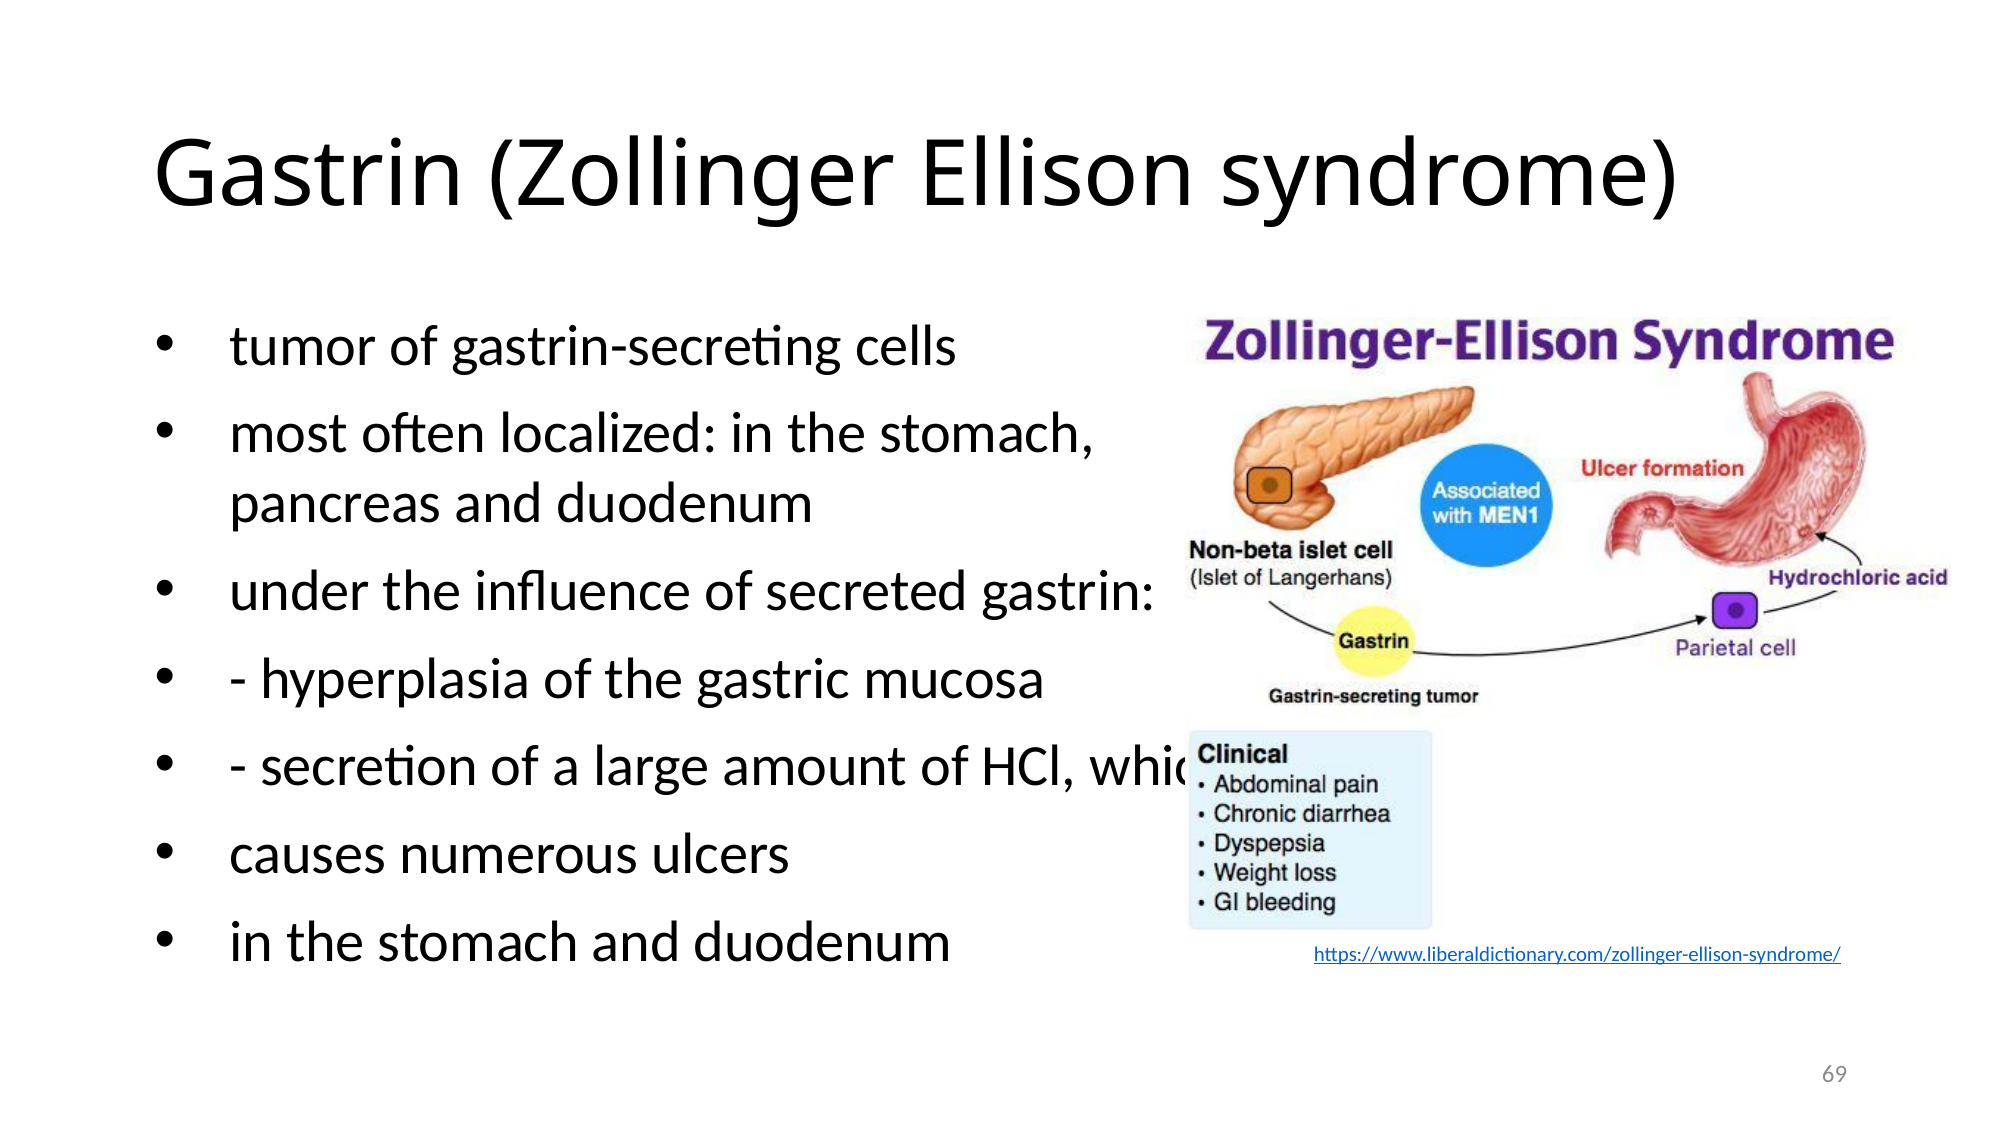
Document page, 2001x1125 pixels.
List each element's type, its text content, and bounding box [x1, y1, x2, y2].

title Gastrin (Zollinger Ellison syndrome) [137, 59, 1863, 278]
list tumor of gastrin-secreting cells most often localized: in the stomach, pancreas and duodenum under the influence of secreted gastrin: - hyperplasia of the gastric mucosa - secretion of a large amount of HCl, which causes numerous ulcers in the stomach and duodenum [137, 299, 1309, 1014]
text_box https://www.liberaldictionary.com/zollinger-ellison-syndrome/ [1299, 934, 1857, 973]
slide_number 69 [1412, 1042, 1863, 1103]
picture [1185, 317, 1951, 934]
